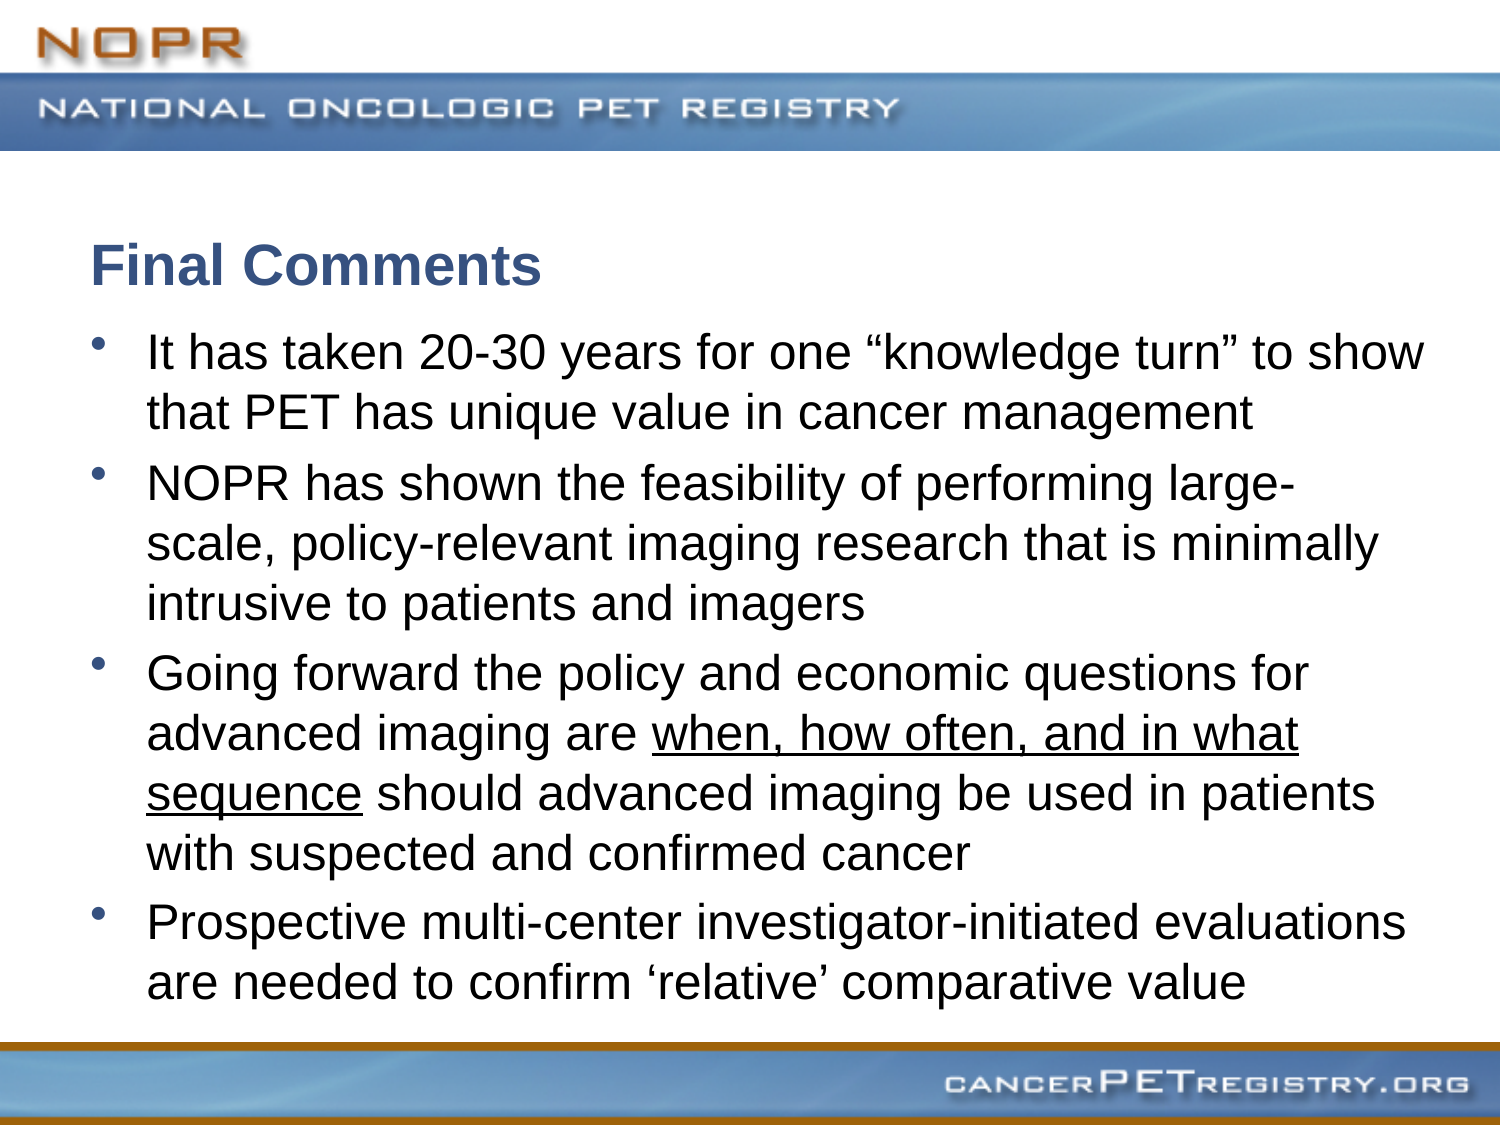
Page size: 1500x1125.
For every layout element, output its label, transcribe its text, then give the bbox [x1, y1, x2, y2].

list It has taken 20-30 years for one “knowledge turn” to show that PET has unique value in cancer management NOPR has shown the feasibility of performing large-scale, policy-relevant imaging research that is minimally intrusive to patients and imagers Going forward the policy and economic questions for advanced imaging are when, how often, and in what sequence should advanced imaging be used in patients with suspected and confirmed cancer Prospective multi-center investigator-initiated evaluations are needed to confirm ‘relative’ comparative value [74, 312, 1442, 784]
picture [0, 24, 1500, 151]
picture [0, 1042, 1500, 1125]
title Final Comments [74, 212, 1296, 312]
